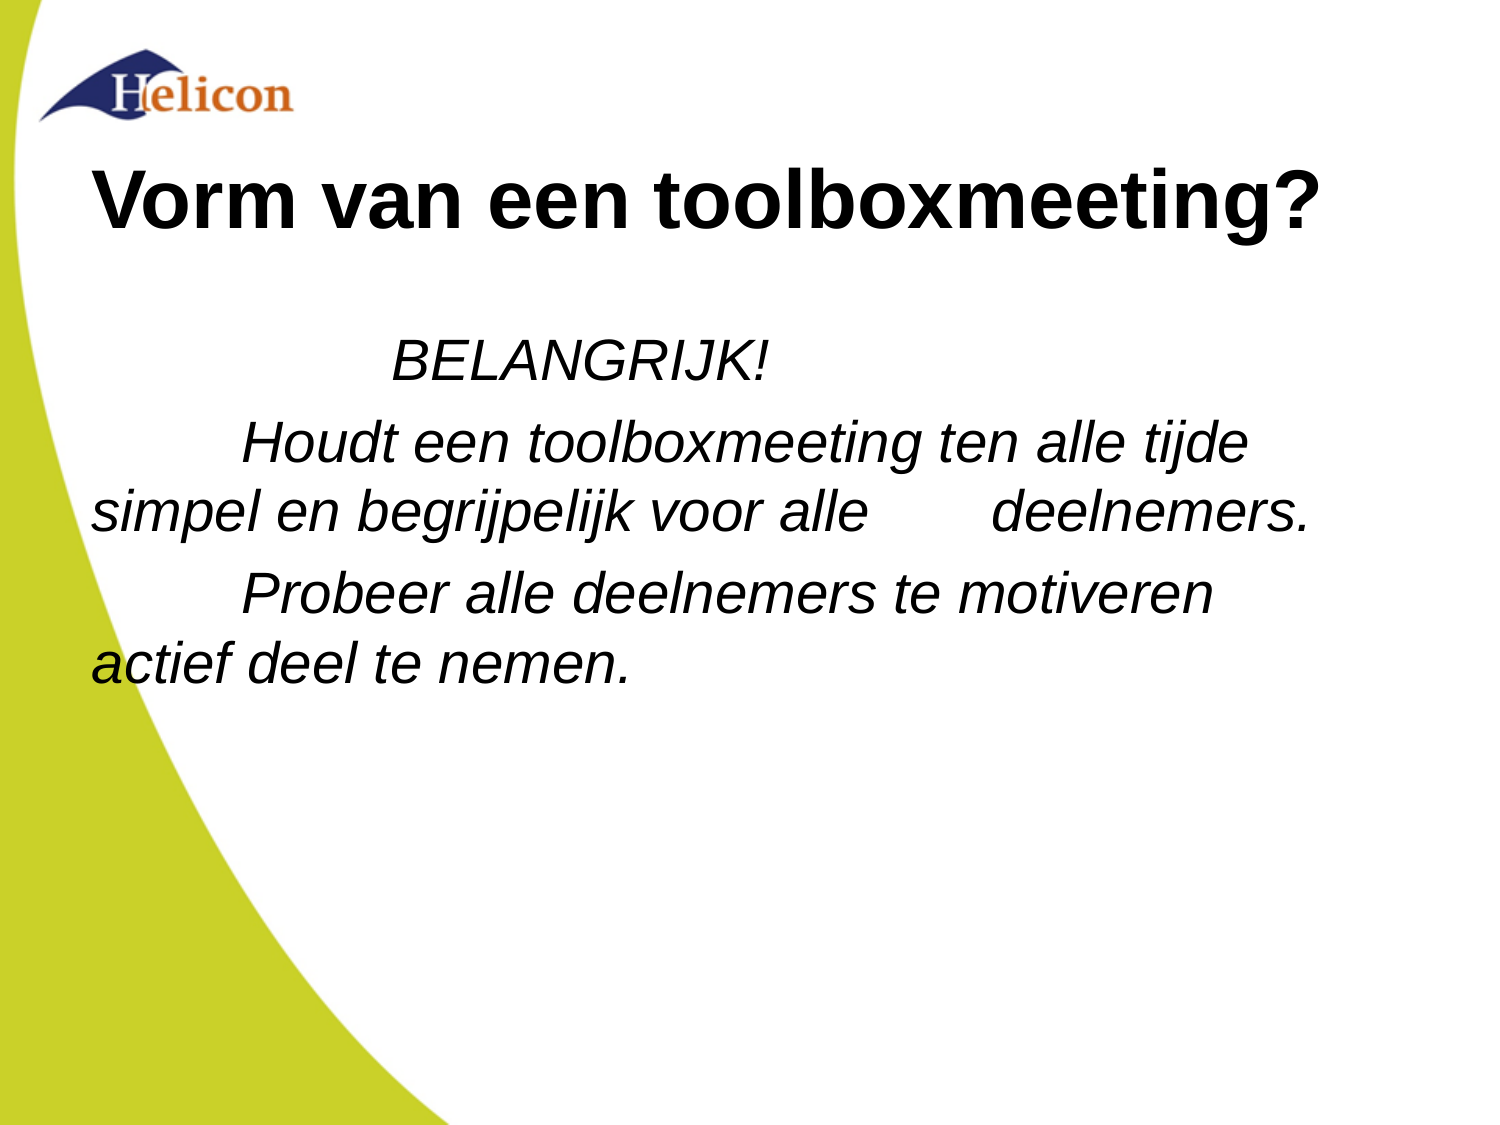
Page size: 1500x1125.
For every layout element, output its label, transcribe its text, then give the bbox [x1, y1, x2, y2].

picture [0, 0, 1500, 1125]
list BELANGRIJK! Houdt een toolboxmeeting ten alle tijde simpel en begrijpelijk voor alle deelnemers. Probeer alle deelnemers te motiveren actief deel te nemen. [76, 314, 1427, 1057]
title Vorm van een toolboxmeeting? [76, 101, 1427, 290]
